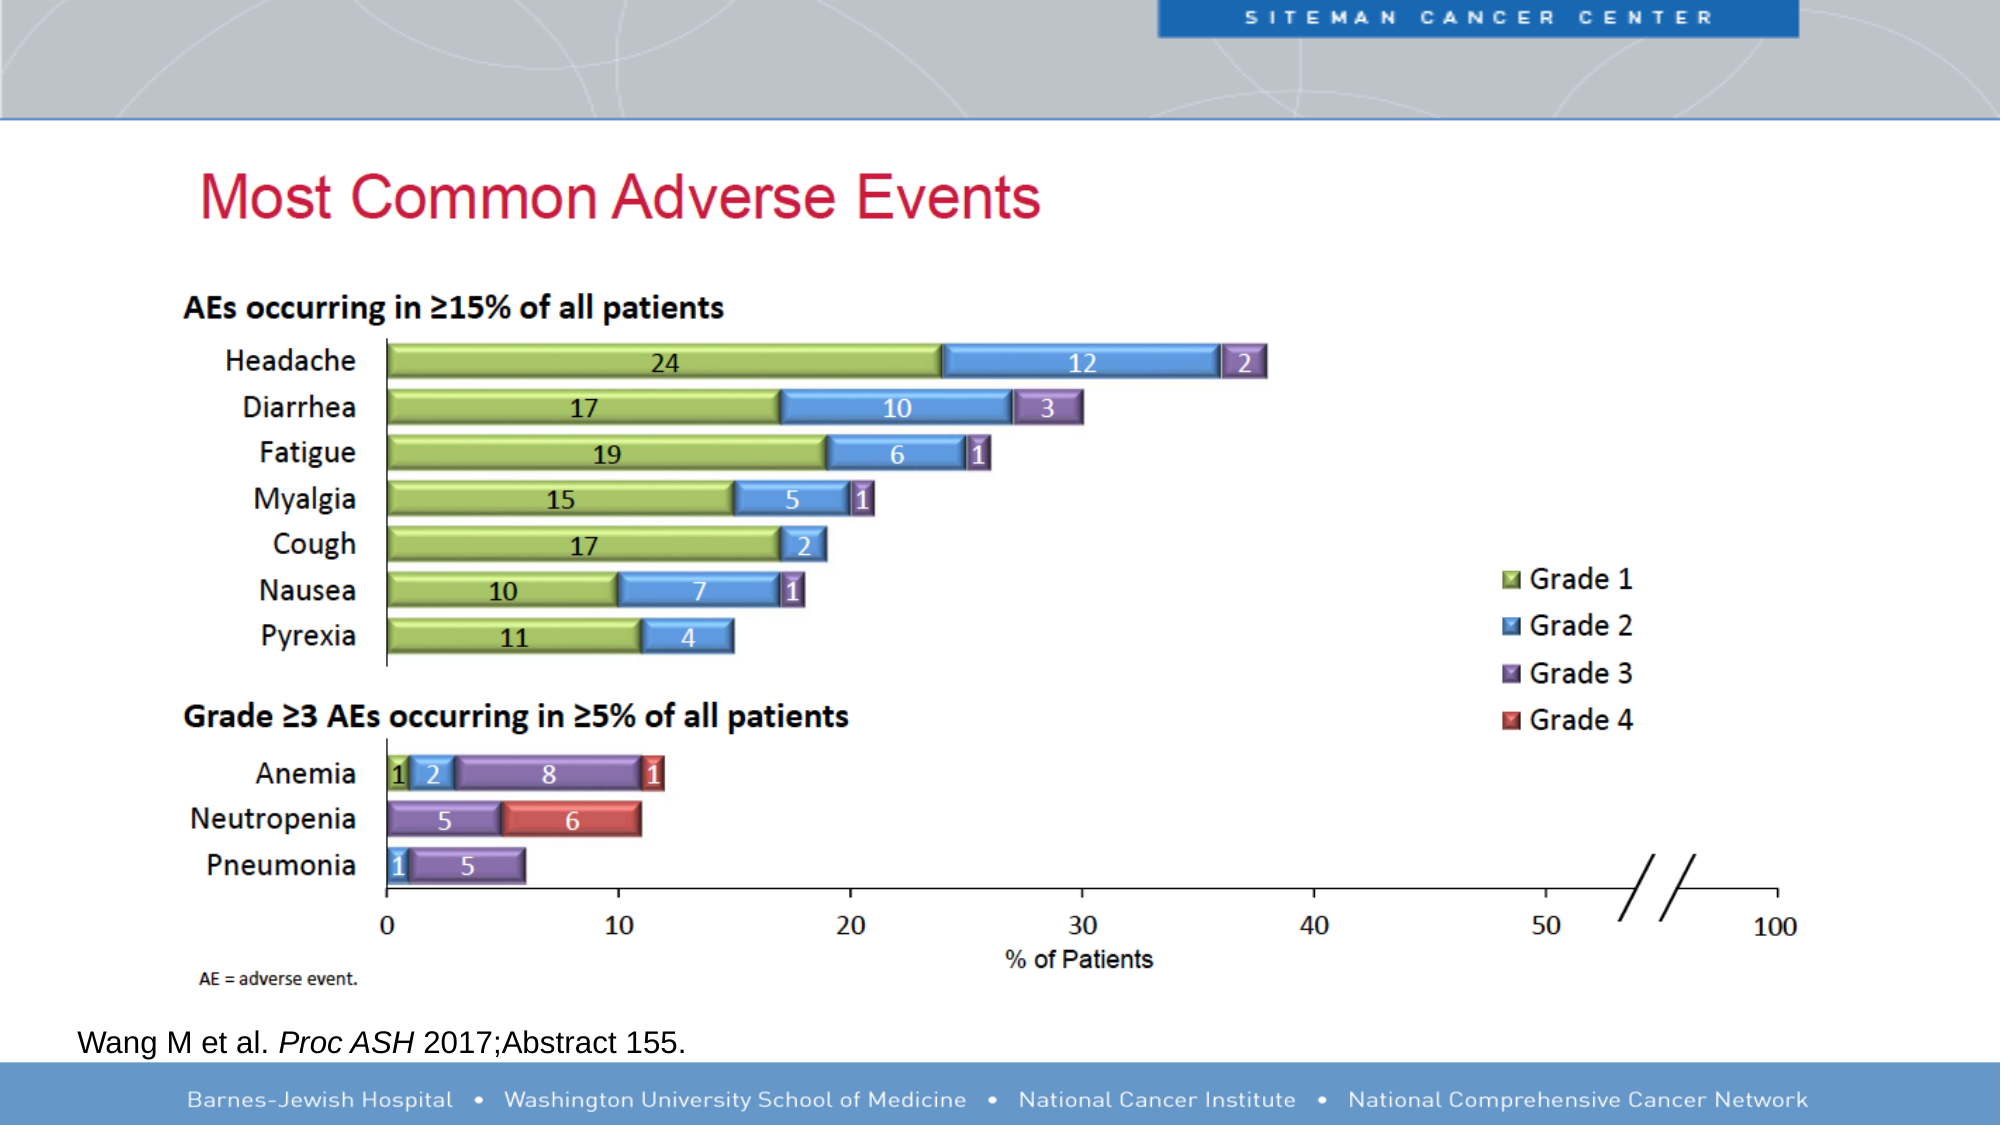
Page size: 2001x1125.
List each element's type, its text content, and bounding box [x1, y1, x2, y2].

picture [149, 137, 1816, 988]
text_box Wang M et al. Proc ASH 2017;Abstract 155. [62, 1014, 1000, 1067]
picture [162, 1074, 1838, 1125]
picture [0, 0, 2000, 125]
